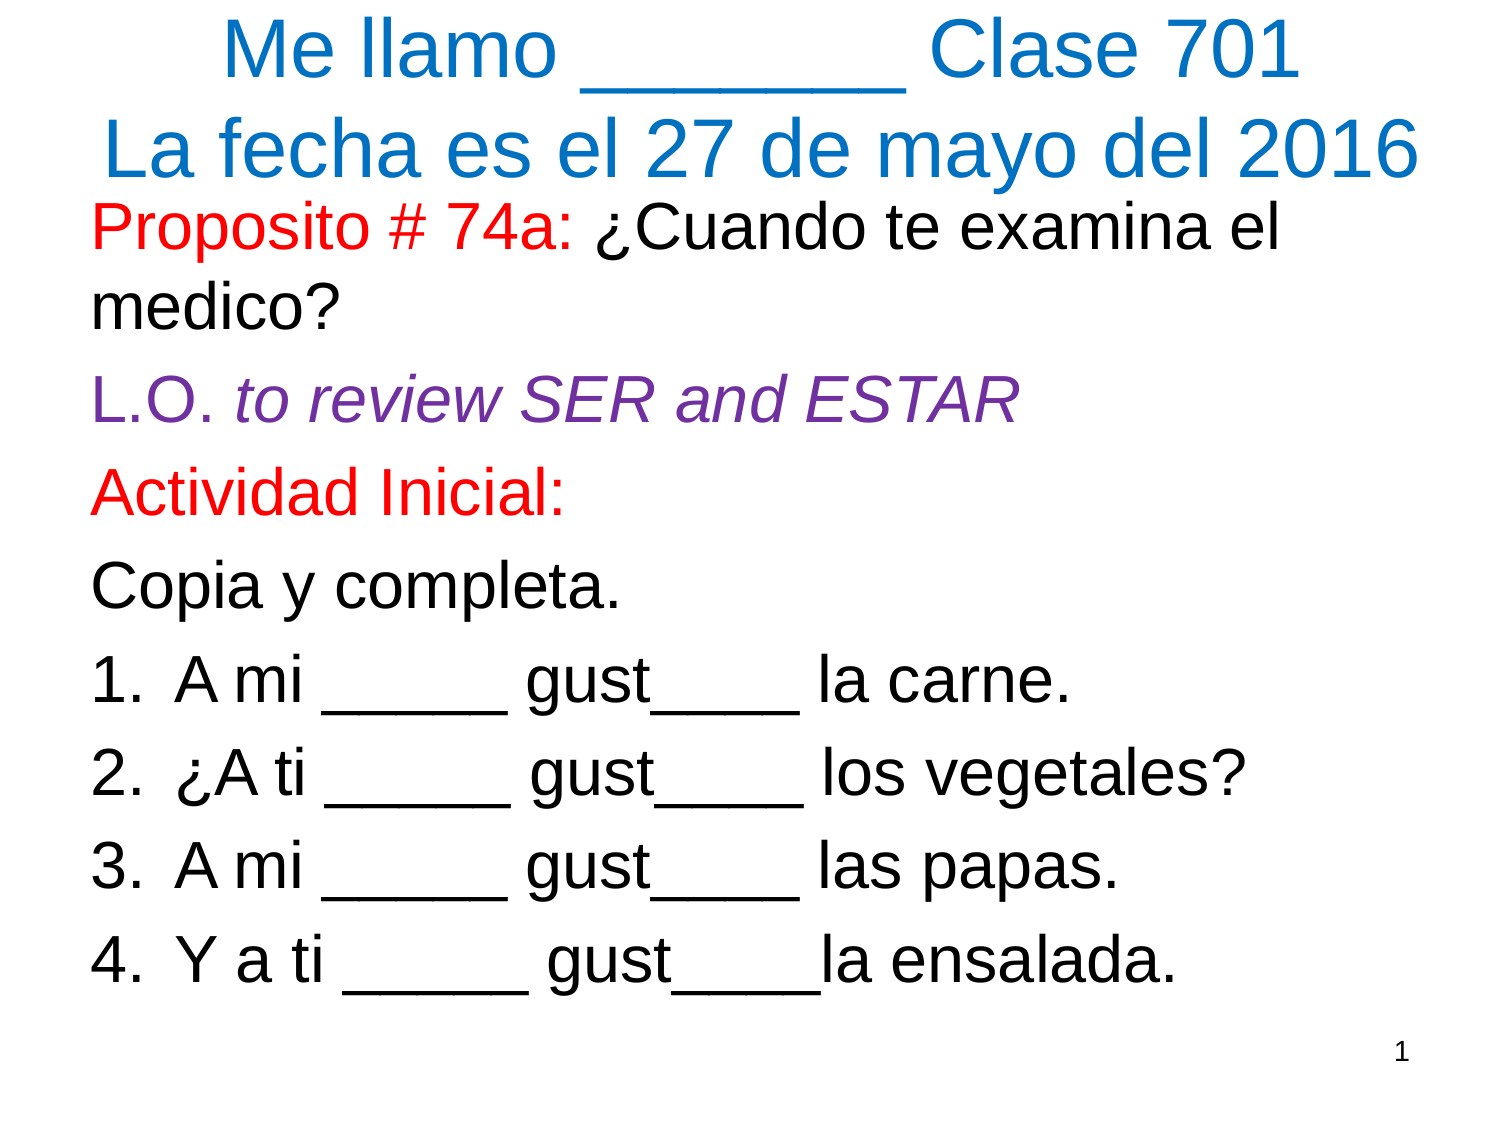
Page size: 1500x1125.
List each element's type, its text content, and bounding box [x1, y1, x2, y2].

title Me llamo _______ Clase 701 La fecha es el 27 de mayo del 2016 [12, 0, 1500, 188]
slide_number 1 [1074, 1024, 1425, 1103]
list Proposito # 74a: ¿Cuando te examina el medico? L.O. to review SER and ESTAR Actividad Inicial: Copia y completa. A mi _____ gust____ la carne. ¿A ti _____ gust____ los vegetales? A mi _____ gust____ las papas. Y a ti _____ gust____la ensalada. [75, 174, 1425, 918]
